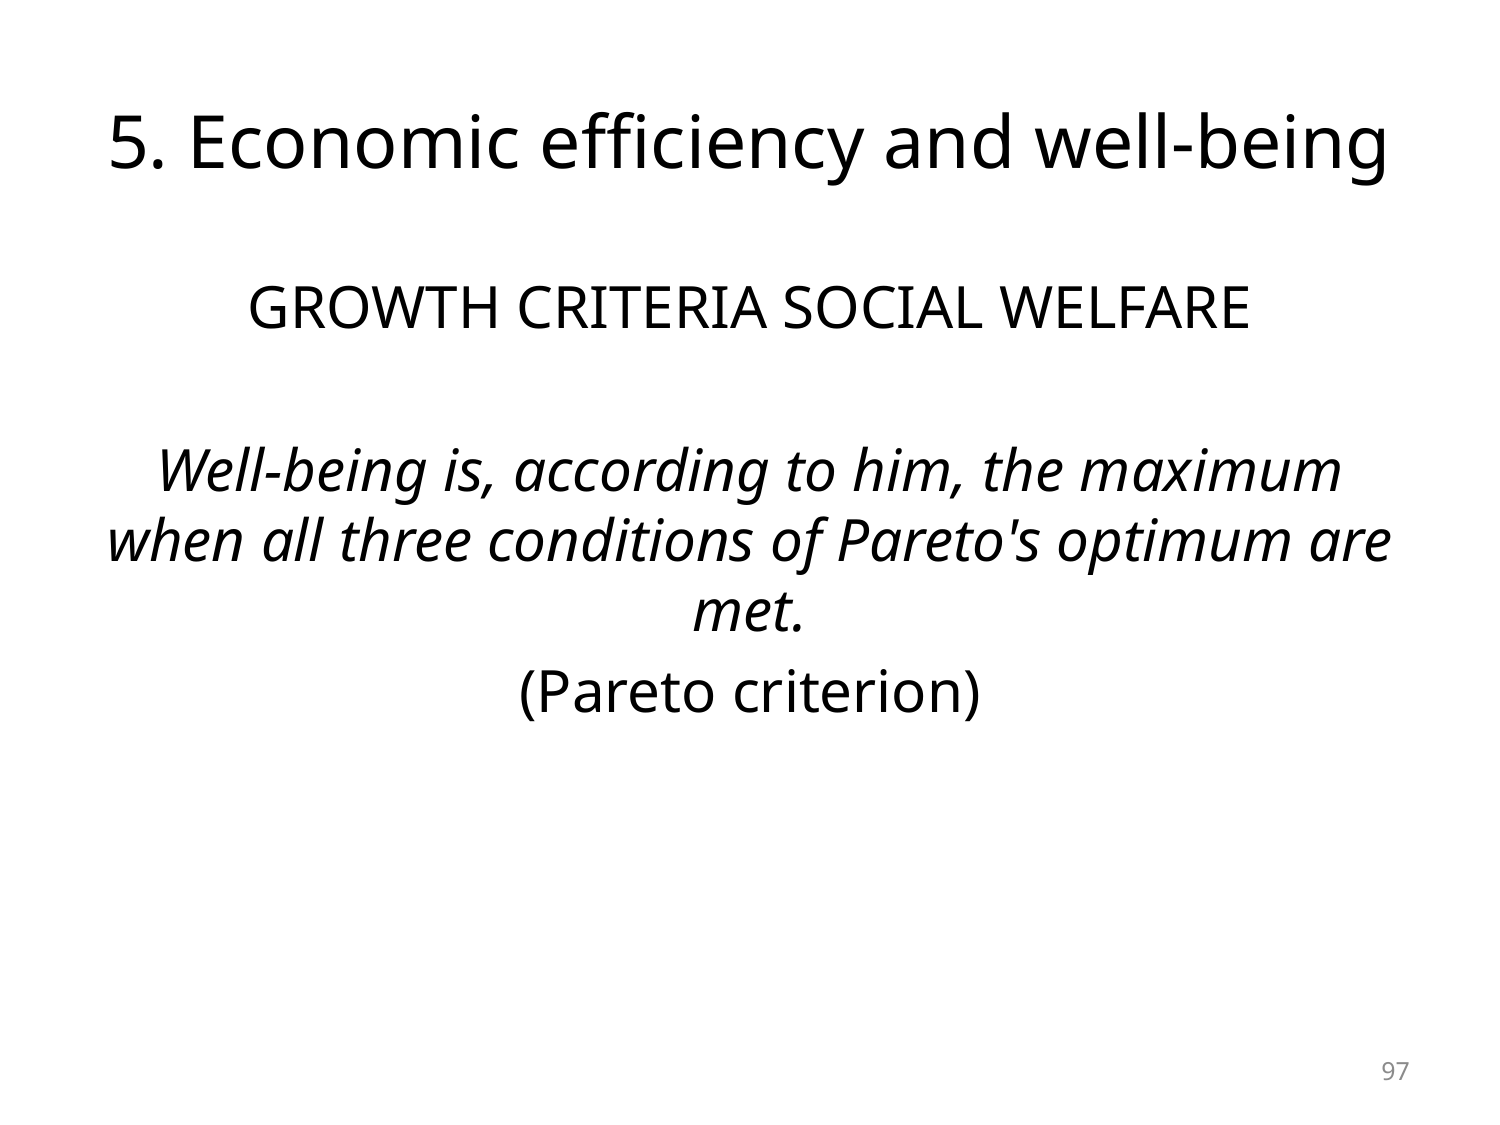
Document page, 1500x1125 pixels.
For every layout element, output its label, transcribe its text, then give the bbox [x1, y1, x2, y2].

title 5. Economic efficiency and well-being [75, 45, 1425, 233]
list GROWTH CRITERIA SOCIAL WELFARE Well-being is, according to him, the maximum when all three conditions of Pareto's optimum are met. (Pareto criterion) [75, 262, 1425, 1005]
slide_number 97 [1074, 1042, 1425, 1103]
